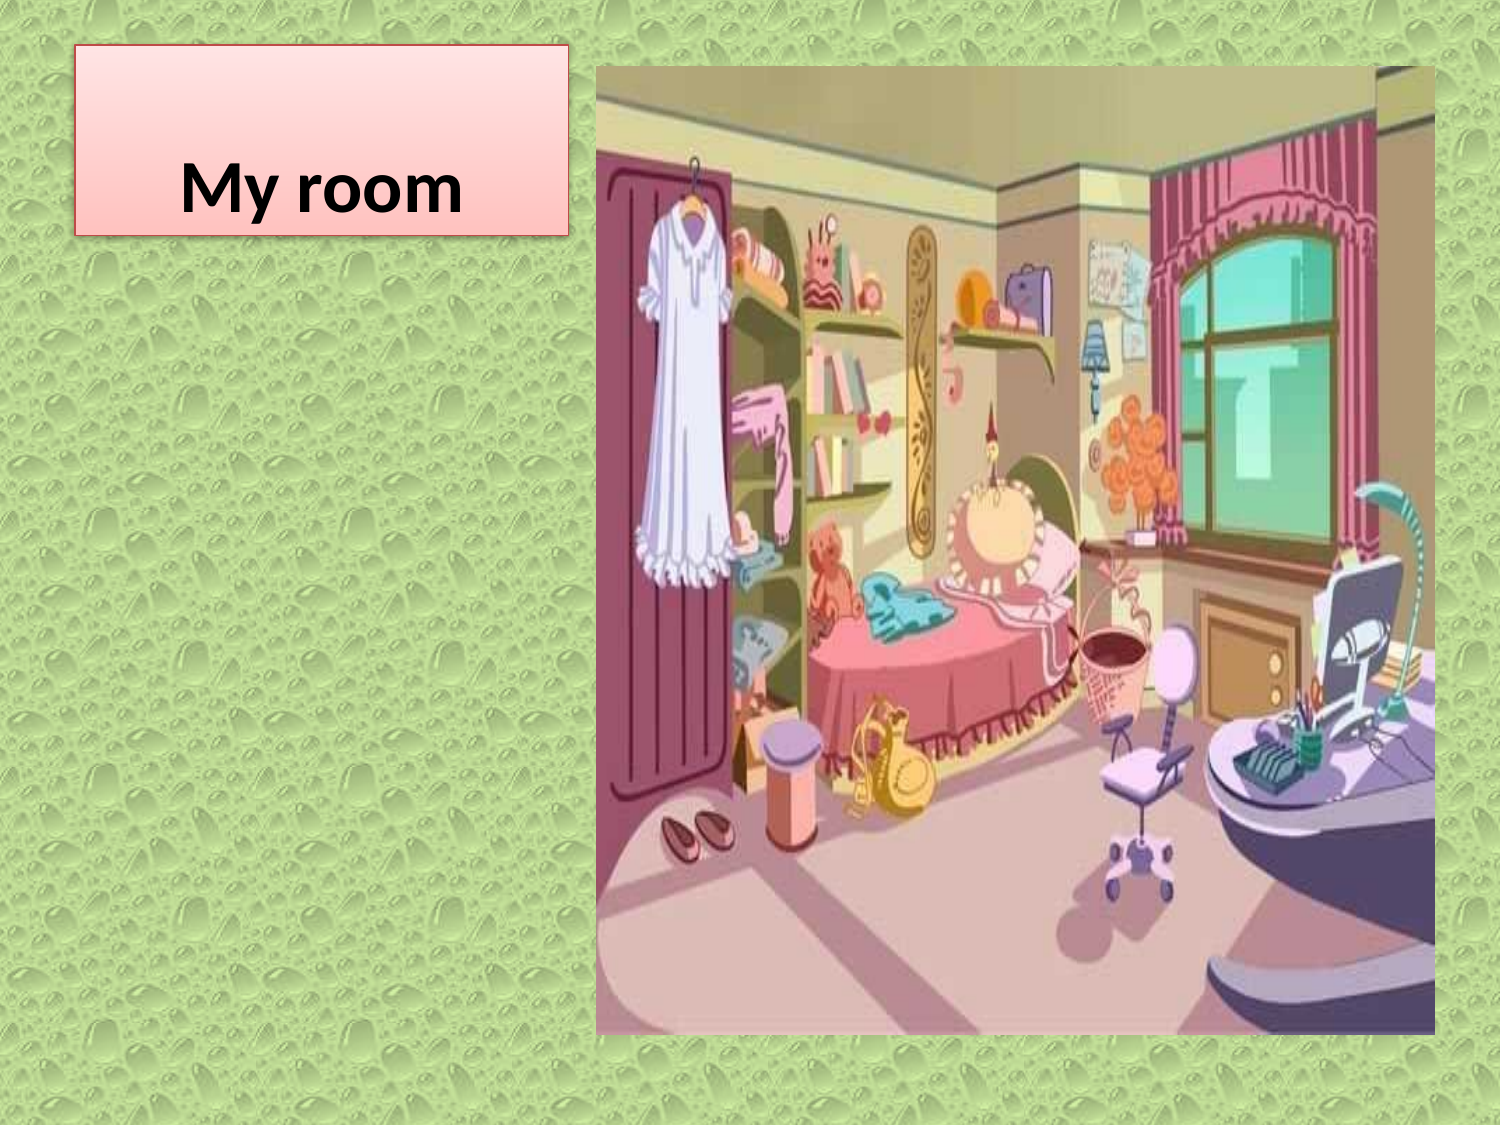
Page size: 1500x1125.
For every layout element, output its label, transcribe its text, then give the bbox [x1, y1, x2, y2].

list [75, 235, 569, 1005]
title My room [74, 44, 569, 236]
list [596, 66, 1436, 1036]
